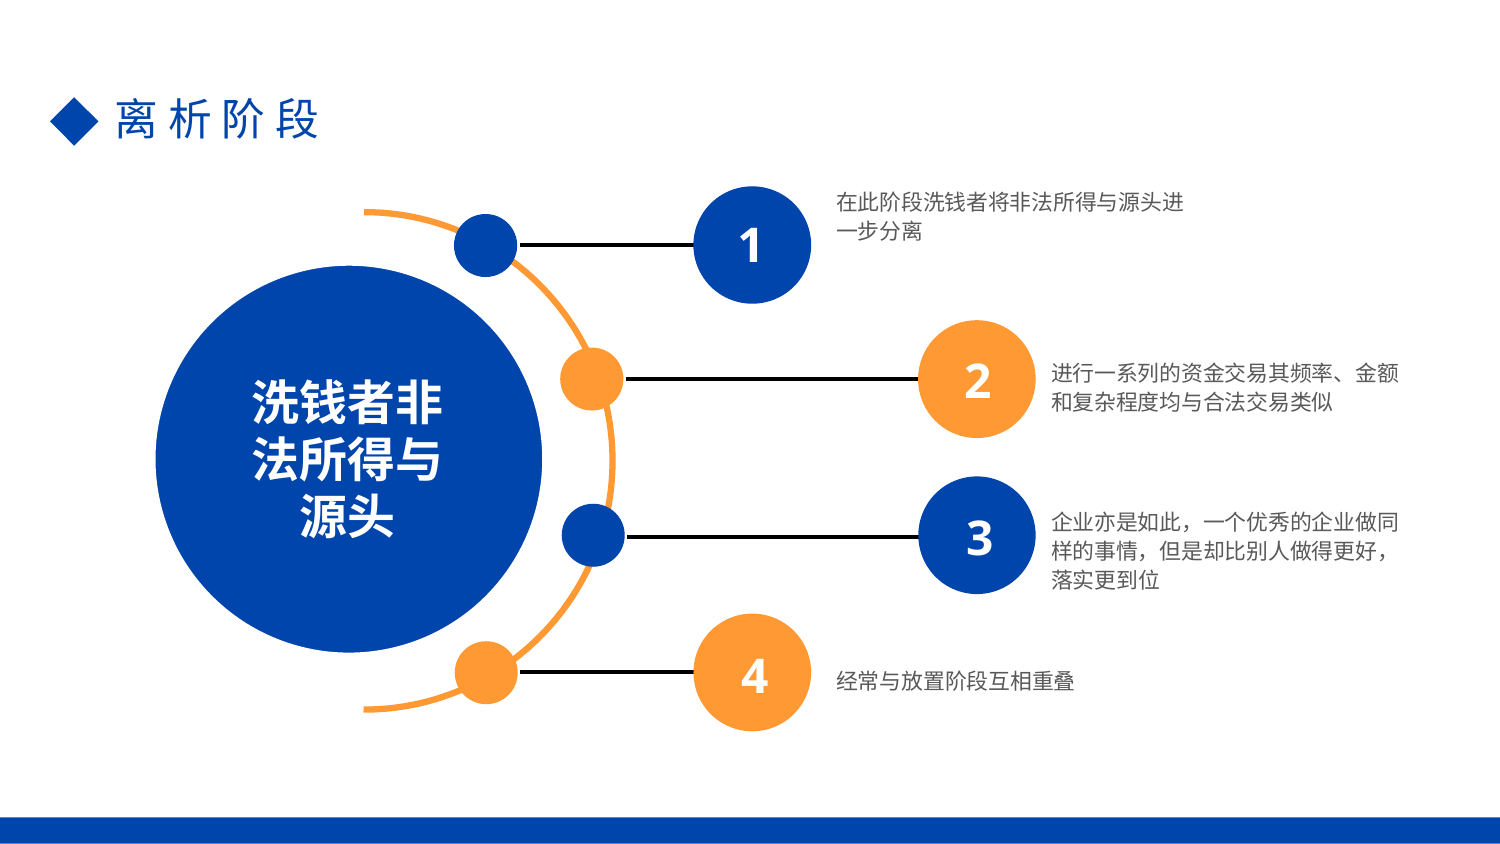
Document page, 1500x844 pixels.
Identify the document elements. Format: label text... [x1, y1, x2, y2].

text_box 经常与放置阶段互相重叠 [825, 659, 1200, 700]
text_box 在此阶段洗钱者将非法所得与源头进一步分离 [825, 180, 1200, 250]
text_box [627, 476, 1036, 595]
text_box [625, 320, 1036, 439]
text_box 进行一系列的资金交易其频率、金额和复杂程度均与合法交易类似 [1039, 351, 1415, 421]
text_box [154, 264, 544, 654]
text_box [519, 613, 812, 732]
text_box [544, 304, 625, 613]
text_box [112, 208, 519, 713]
text_box 离 析 阶 段 [99, 84, 475, 152]
text_box 企业亦是如此，一个优秀的企业做同样的事情，但是却比别人做得更好，落实更到位 [1039, 500, 1415, 599]
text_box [519, 186, 812, 304]
